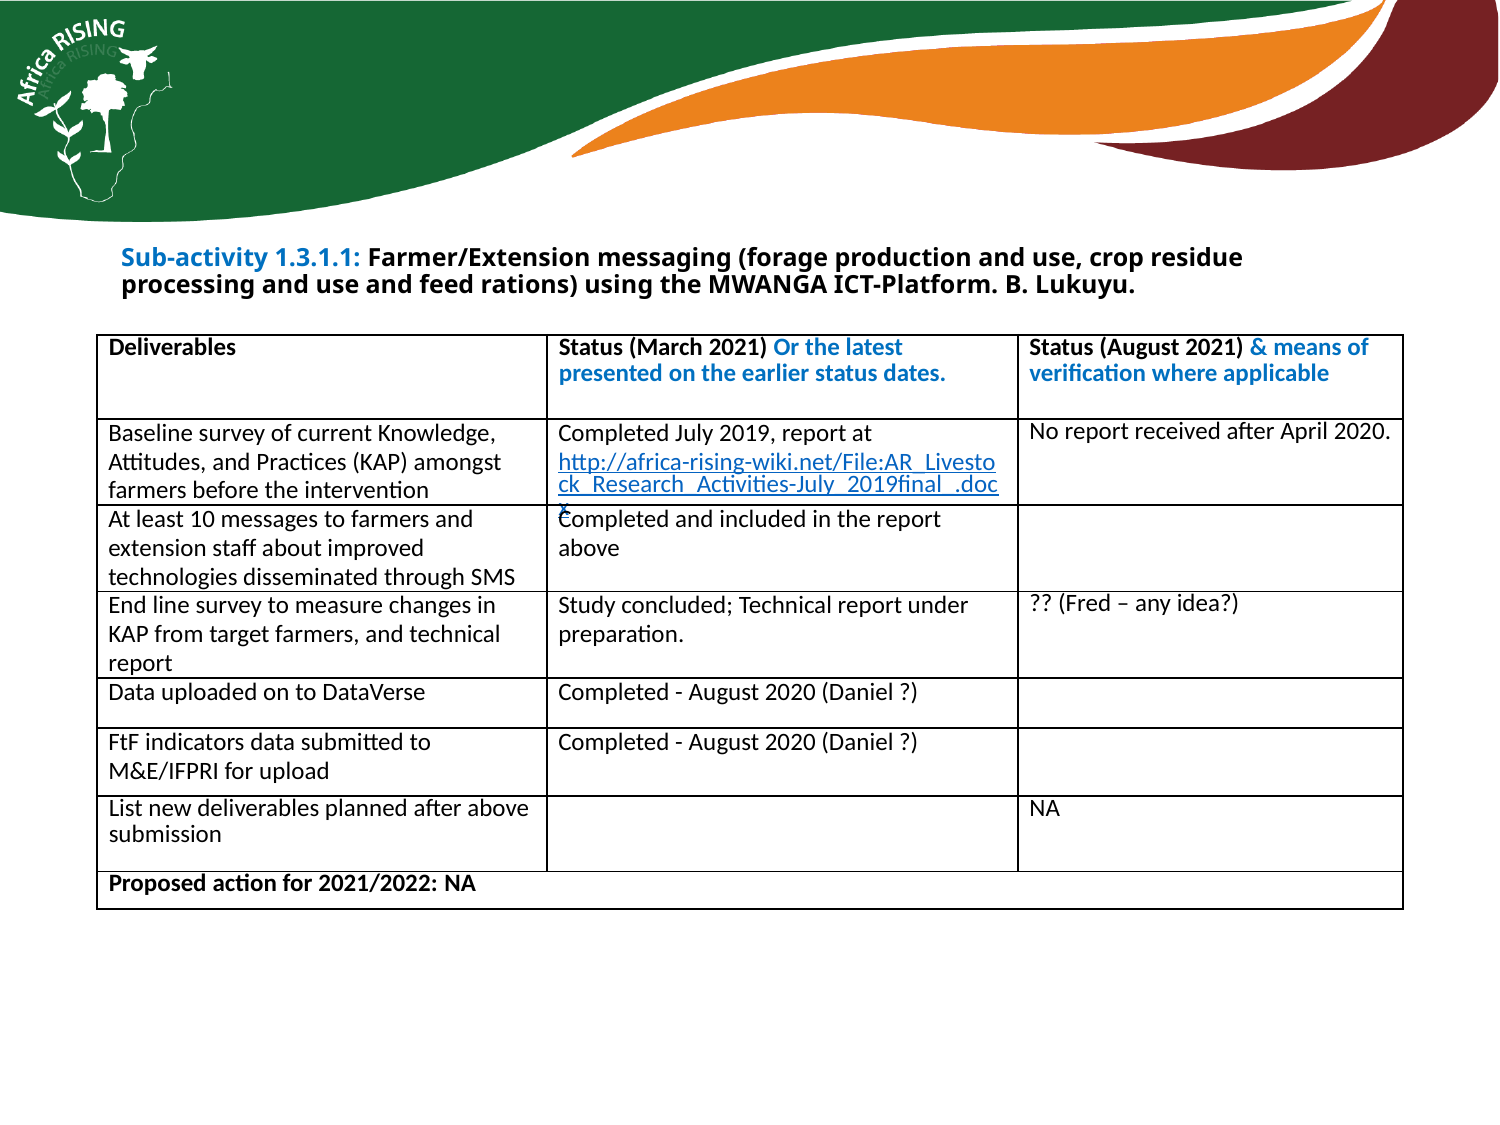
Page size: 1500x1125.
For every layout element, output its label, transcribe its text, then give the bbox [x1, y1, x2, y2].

table_cell [1019, 679, 1402, 727]
table_cell ?? (Fred – any idea?) [1019, 592, 1402, 677]
table_header Deliverables [98, 336, 546, 418]
table_cell Completed - August 2020 (Daniel ?) [548, 679, 1017, 727]
table_cell No report received after April 2020. [1019, 420, 1402, 504]
table_cell [1019, 729, 1402, 795]
table_header Status (March 2021) Or the latest presented on the earlier status dates. [548, 336, 1017, 418]
table_cell Data uploaded on to DataVerse [98, 679, 546, 727]
table_cell List new deliverables planned after above submission [98, 797, 546, 871]
table_cell Study concluded; Technical report under preparation. [548, 592, 1017, 677]
list Sub-activity 1.3.1.1: Farmer/Extension messaging (forage production and use, crop residue processing and use and feed rations) using the MWANGA ICT-Platform. B. Lukuyu. [87, 237, 1363, 375]
table_cell [548, 797, 1017, 871]
picture [0, 0, 1499, 222]
table_header Status (August 2021) & means of verification where applicable [1019, 336, 1402, 418]
table_cell Proposed action for 2021/2022: NA [98, 872, 1402, 908]
table_cell Completed and included in the report above [548, 506, 1017, 591]
table_cell Completed - August 2020 (Daniel ?) [548, 729, 1017, 795]
table_cell Baseline survey of current Knowledge, Attitudes, and Practices (KAP) amongst farmers before the intervention [98, 420, 546, 504]
table_cell Completed July 2019, report at http://africa-rising-wiki.net/File:AR_Livestock_Research_Activities-July_2019final_.docx [548, 420, 1017, 504]
table_cell End line survey to measure changes in KAP from target farmers, and technical report [98, 592, 546, 677]
table_cell At least 10 messages to farmers and extension staff about improved technologies disseminated through SMS [98, 506, 546, 591]
table_cell FtF indicators data submitted to M&E/IFPRI for upload [98, 729, 546, 795]
table_cell [1019, 506, 1402, 591]
table_cell NA [1019, 797, 1402, 871]
